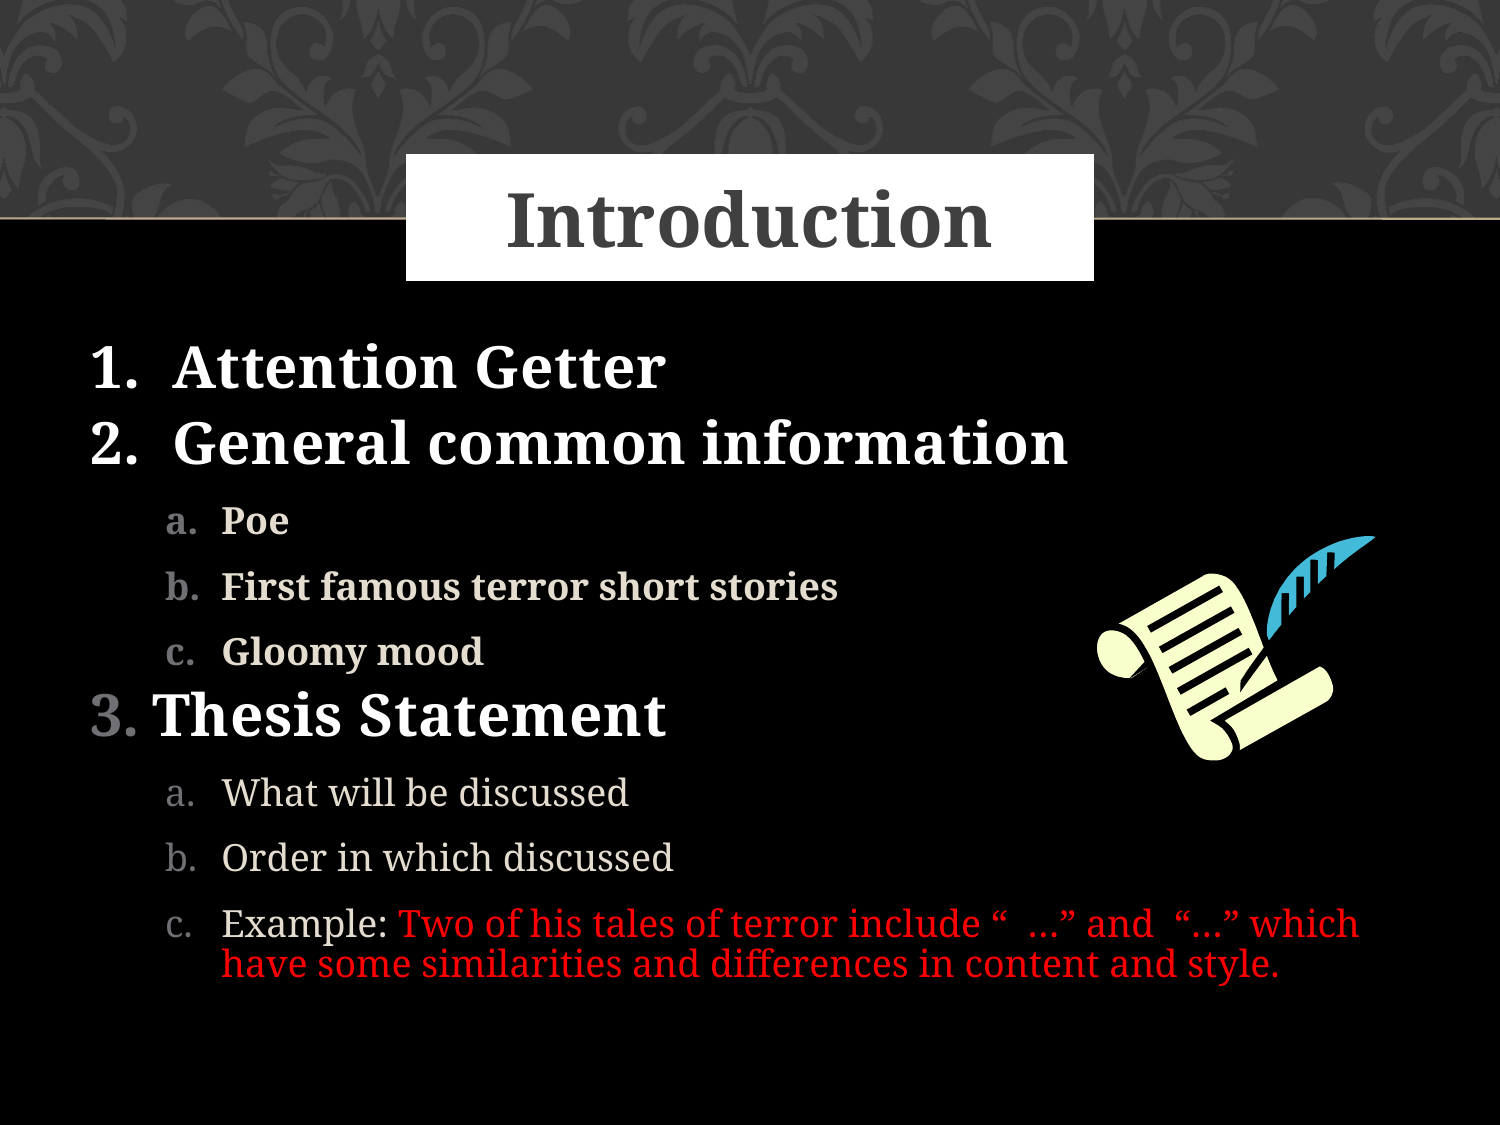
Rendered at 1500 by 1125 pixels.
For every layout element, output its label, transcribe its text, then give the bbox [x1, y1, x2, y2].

title Introduction [406, 154, 1094, 281]
list 1. Attention Getter 2. General common information Poe First famous terror short stories Gloomy mood Thesis Statement What will be discussed Order in which discussed Example: Two of his tales of terror include “ …” and “…” which have some similarities and differences in content and style. [75, 331, 1425, 1007]
picture [1087, 524, 1385, 770]
